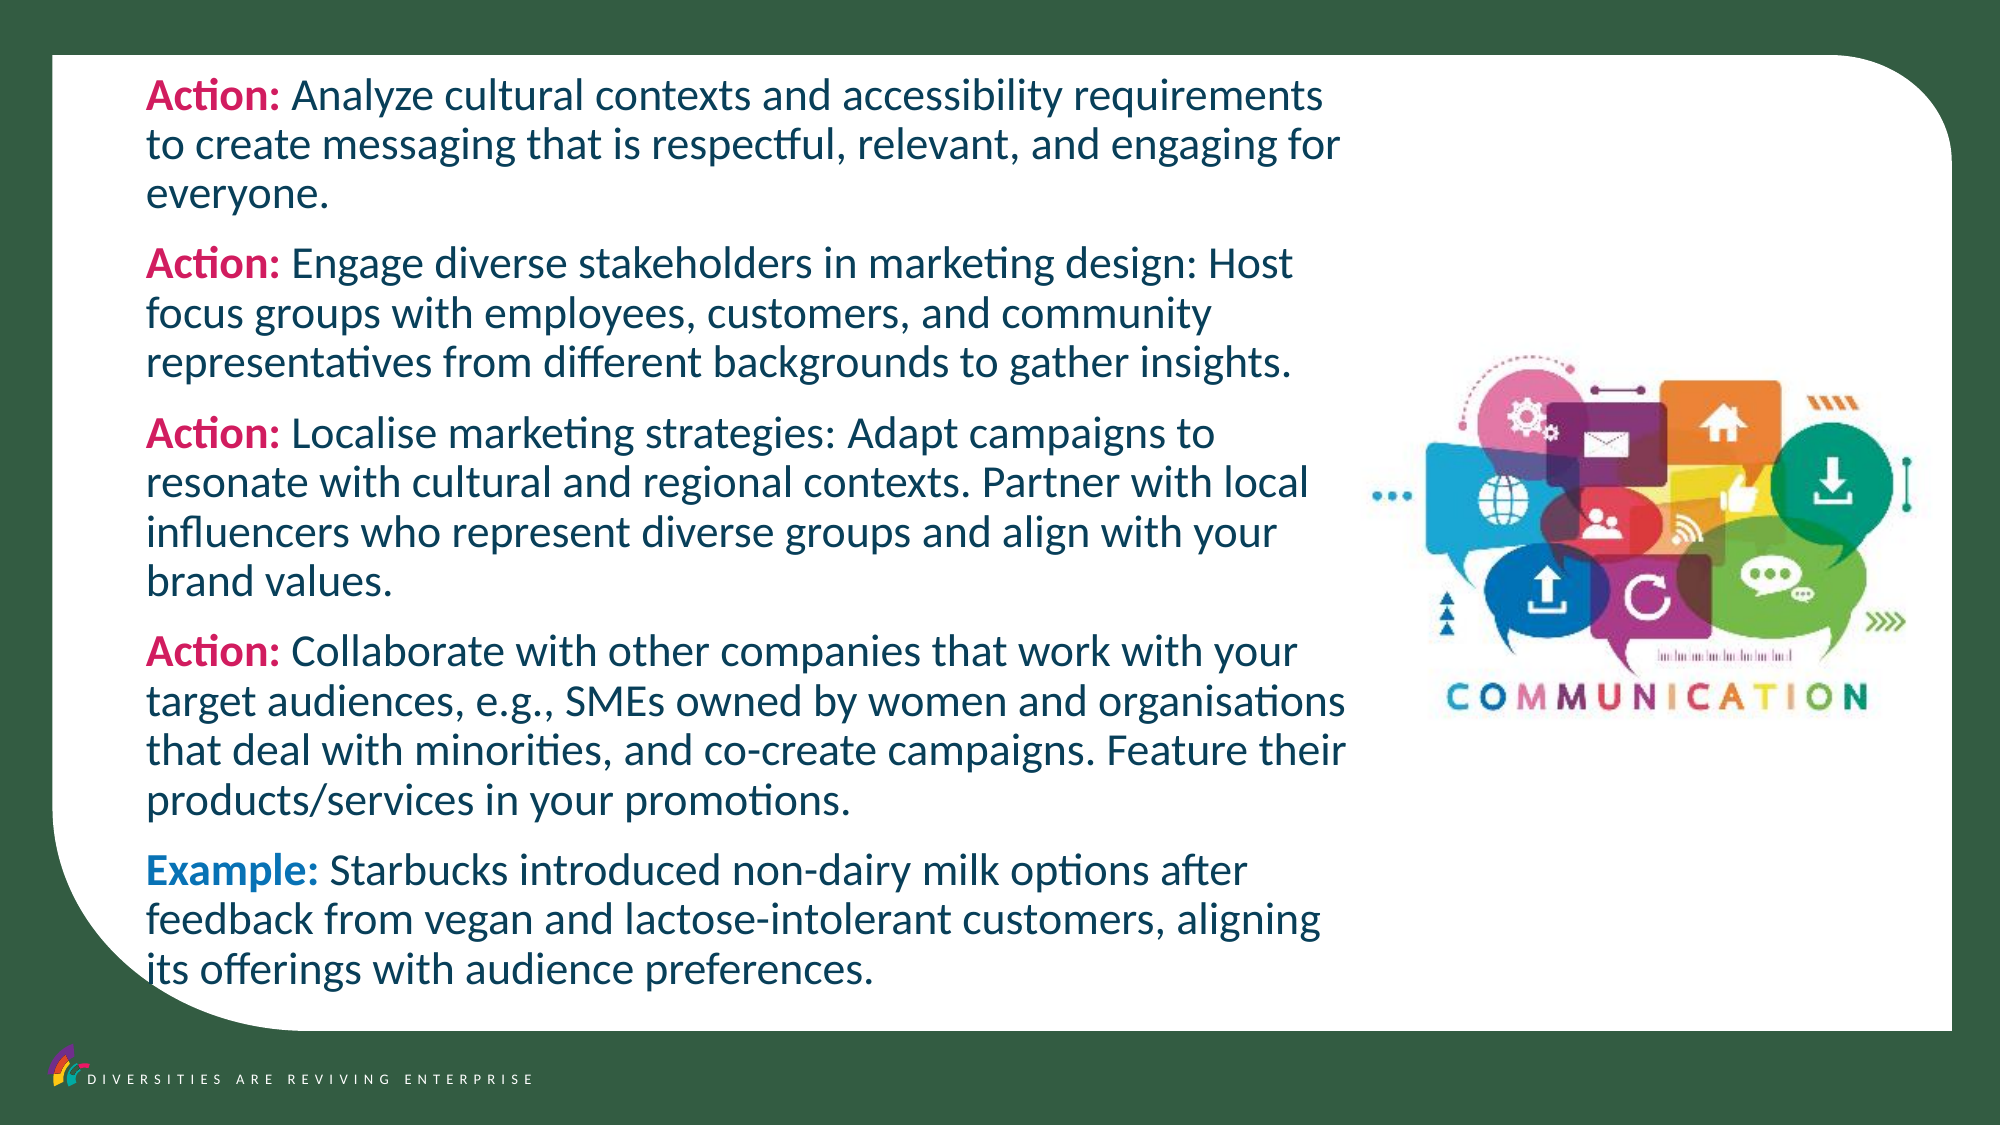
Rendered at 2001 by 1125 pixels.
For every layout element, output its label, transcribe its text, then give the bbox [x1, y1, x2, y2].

list Action: Analyze cultural contexts and accessibility requirements to create messaging that is respectful, relevant, and engaging for everyone. Action: Engage diverse stakeholders in marketing design: Host focus groups with employees, customers, and community representatives from different backgrounds to gather insights. Action: Localise marketing strategies: Adapt campaigns to resonate with cultural and regional contexts. Partner with local influencers who represent diverse groups and align with your brand values. Action: Collaborate with other companies that work with your target audiences, e.g., SMEs owned by women and organisations that deal with minorities, and co-create campaigns. Feature their products/services in your promotions. Example: Starbucks introduced non-dairy milk options after feedback from vegan and lactose-intolerant customers, aligning its offerings with audience preferences. [130, 63, 1388, 695]
picture [1360, 318, 1934, 777]
